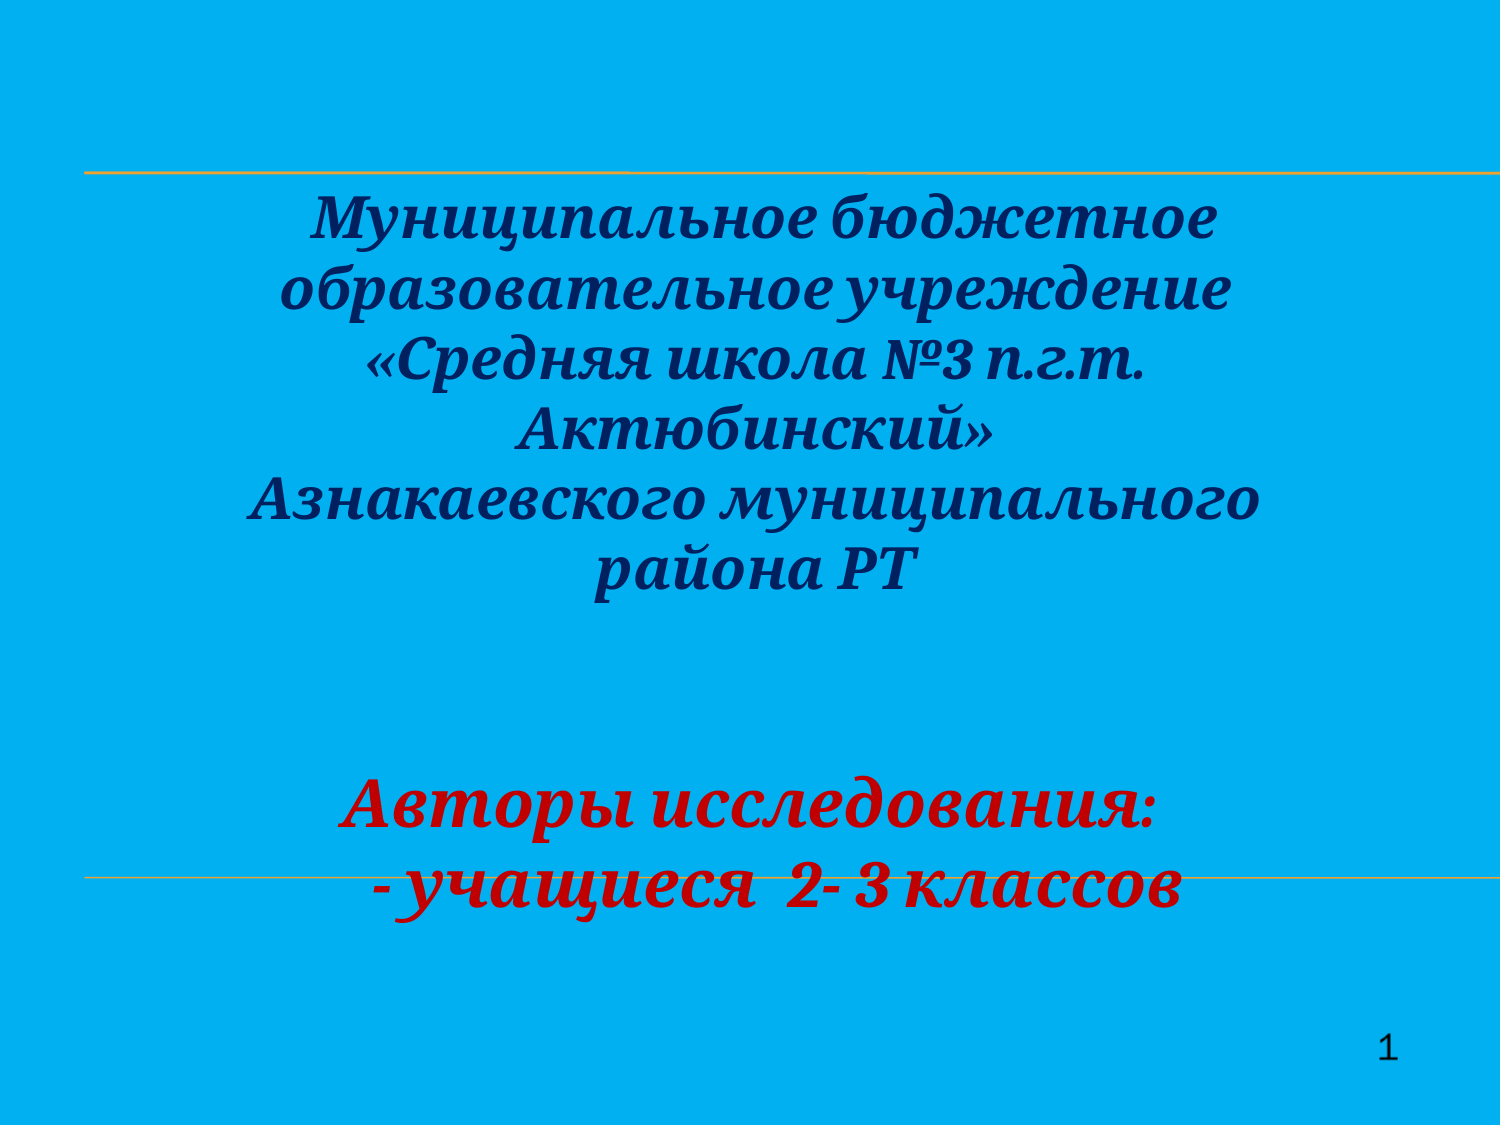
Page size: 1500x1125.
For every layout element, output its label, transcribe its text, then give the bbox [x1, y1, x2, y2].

text_box Муниципальное бюджетное образовательное учреждение «Средняя школа №3 п.г.т. Актюбинский» Азнакаевского муниципального района РТ Авторы исследования: - учащиеся 2- 3 классов [210, 163, 1301, 929]
